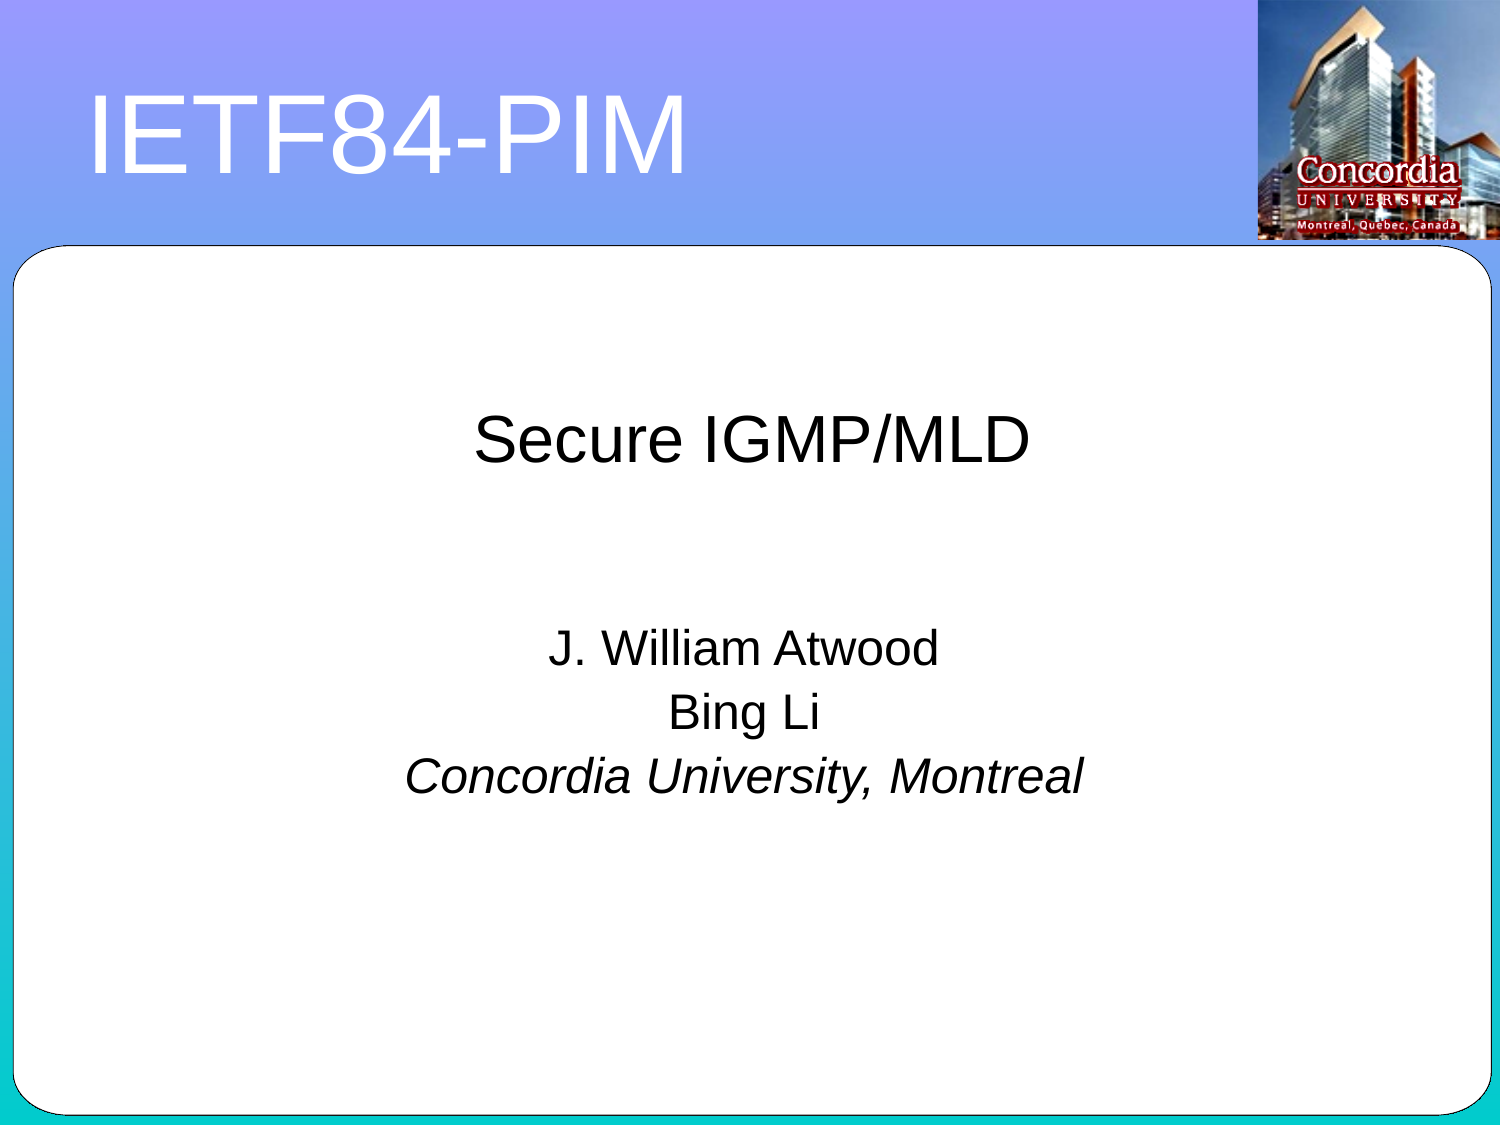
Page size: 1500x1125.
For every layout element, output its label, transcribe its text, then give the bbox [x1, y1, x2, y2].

text_box [75, 45, 1247, 233]
text_box IETF84-PIM [70, 35, 1242, 223]
subtitle J. William Atwood Bing Li Concordia University, Montreal [147, 614, 1341, 903]
title Secure IGMP/MLD [47, 297, 1460, 575]
